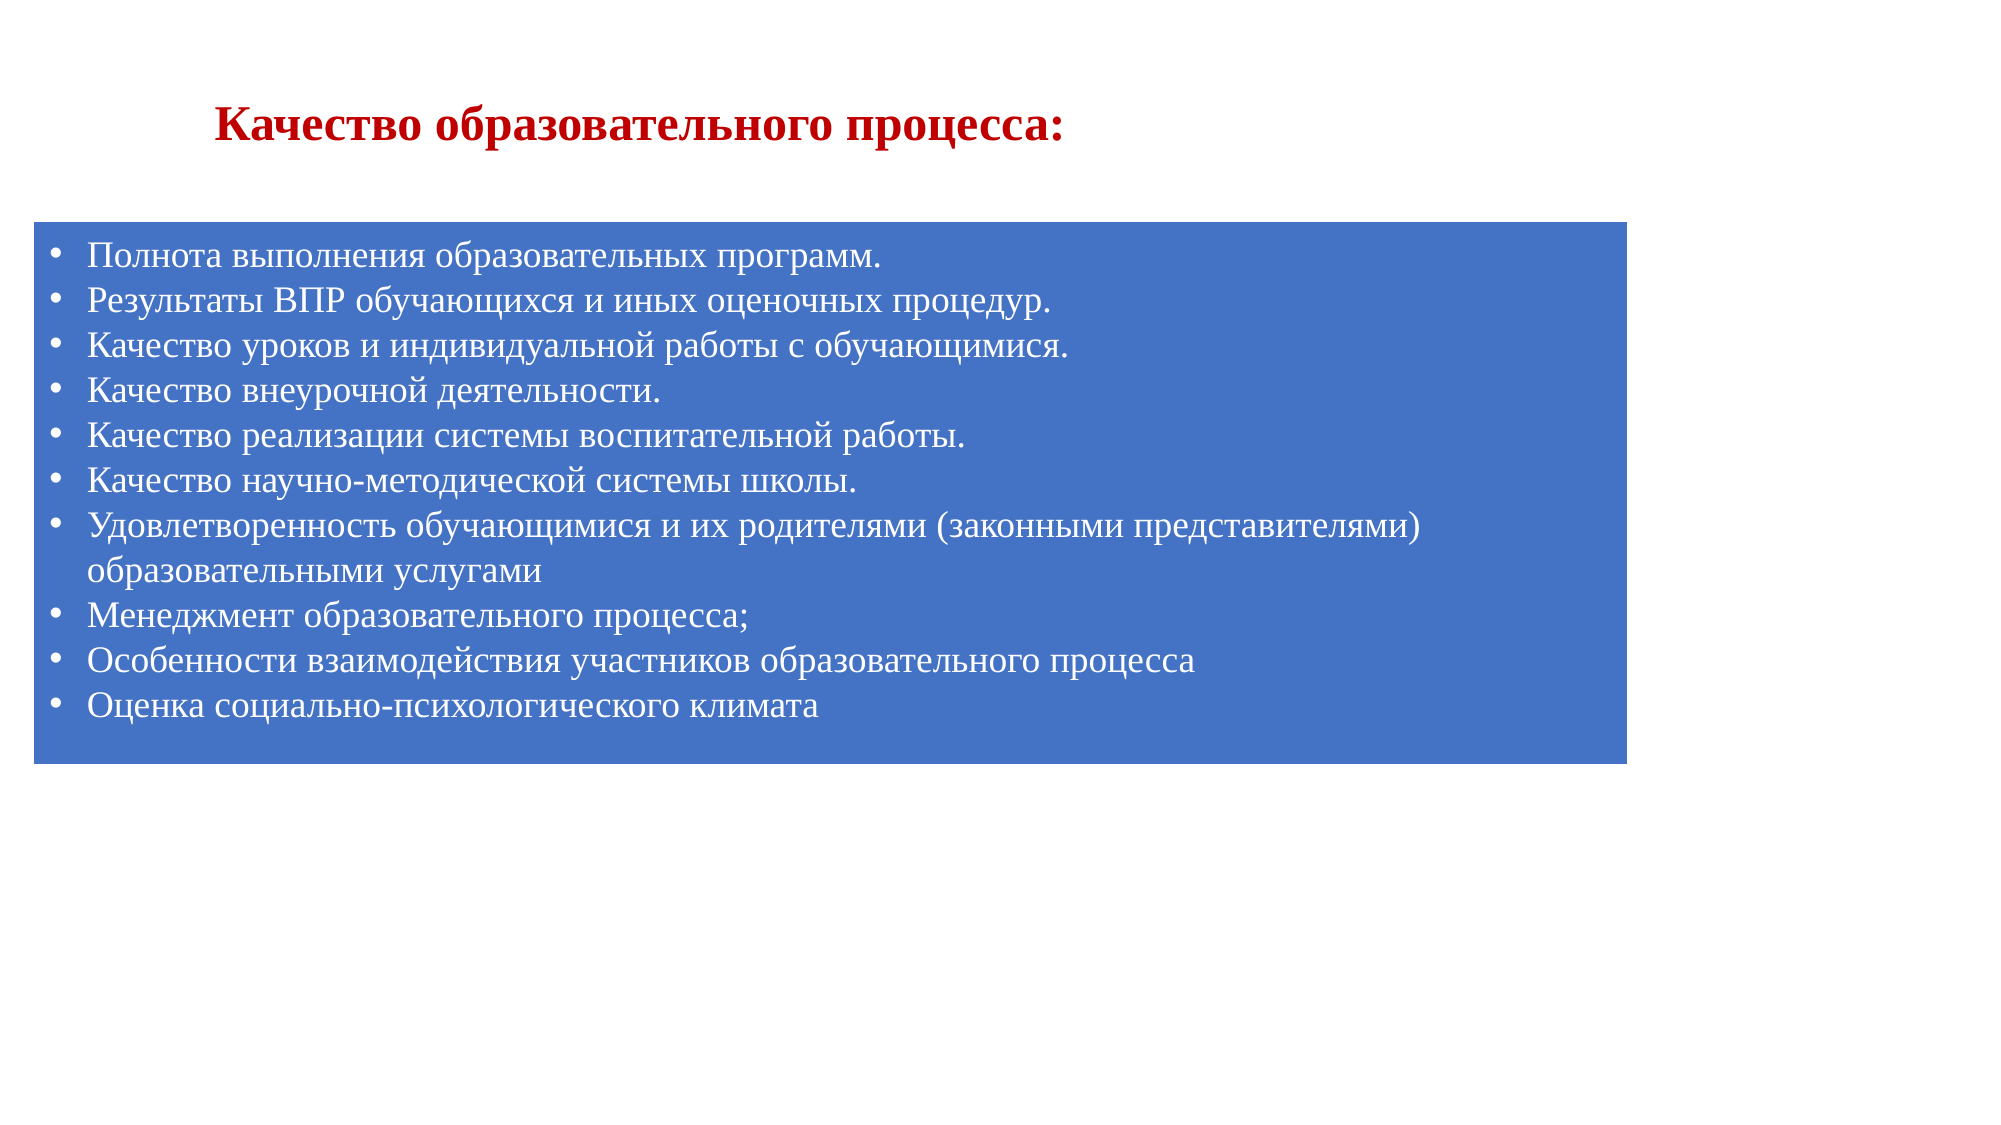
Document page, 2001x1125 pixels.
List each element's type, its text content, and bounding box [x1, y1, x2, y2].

title Качество образовательного процесса: [123, 97, 1157, 286]
list Полнота выполнения образовательных программ. Результаты ВПР обучающихся и иных оценочных процедур. Качество уроков и индивидуальной работы с обучающимися. Качество внеурочной деятельности. Качество реализации системы воспитательной работы. Качество научно-методической системы школы. Удовлетворенность обучающимися и их родителями (законными представителями) образовательными услугами Менеджмент образовательного процесса; Особенности взаимодействия участников образовательного процесса Оценка социально-психологического климата [34, 222, 1627, 764]
